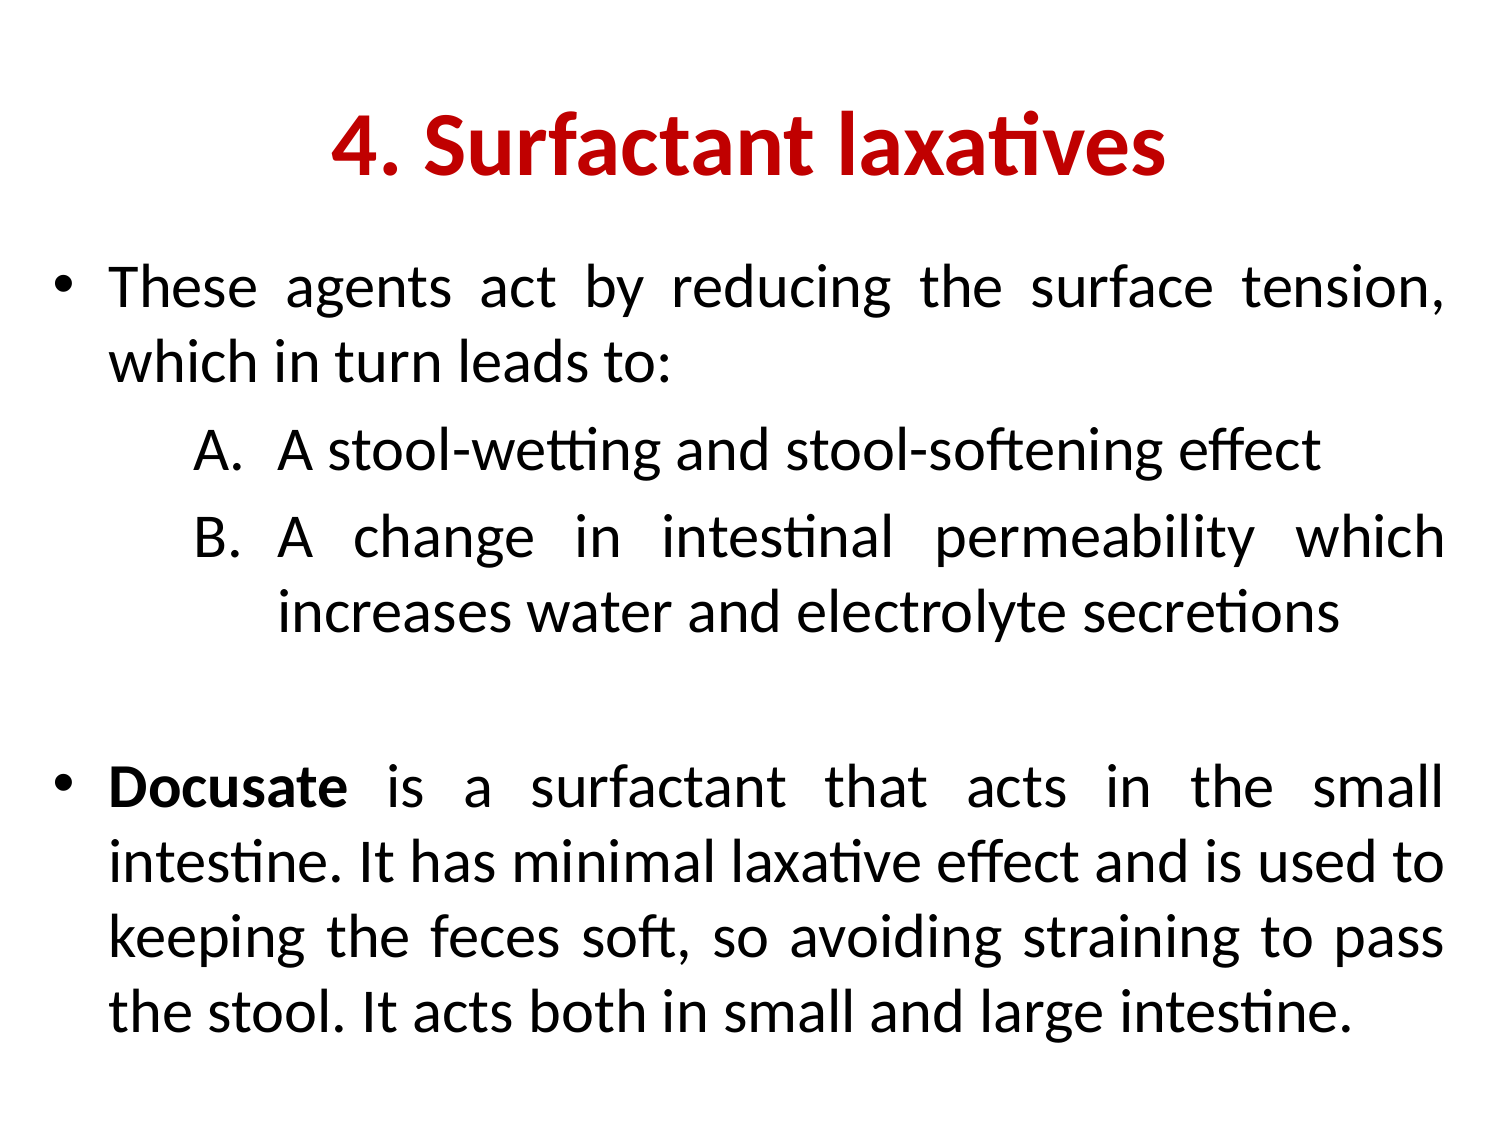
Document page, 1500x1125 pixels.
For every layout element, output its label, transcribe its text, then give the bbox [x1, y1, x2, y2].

title 4. Surfactant laxatives [75, 45, 1425, 233]
list These agents act by reducing the surface tension, which in turn leads to: A stool-wetting and stool-softening effect A change in intestinal permeability which increases water and electrolyte secretions Docusate is a surfactant that acts in the small intestine. It has minimal laxative effect and is used to keeping the feces soft, so avoiding straining to pass the stool. It acts both in small and large intestine. [37, 237, 1463, 980]
